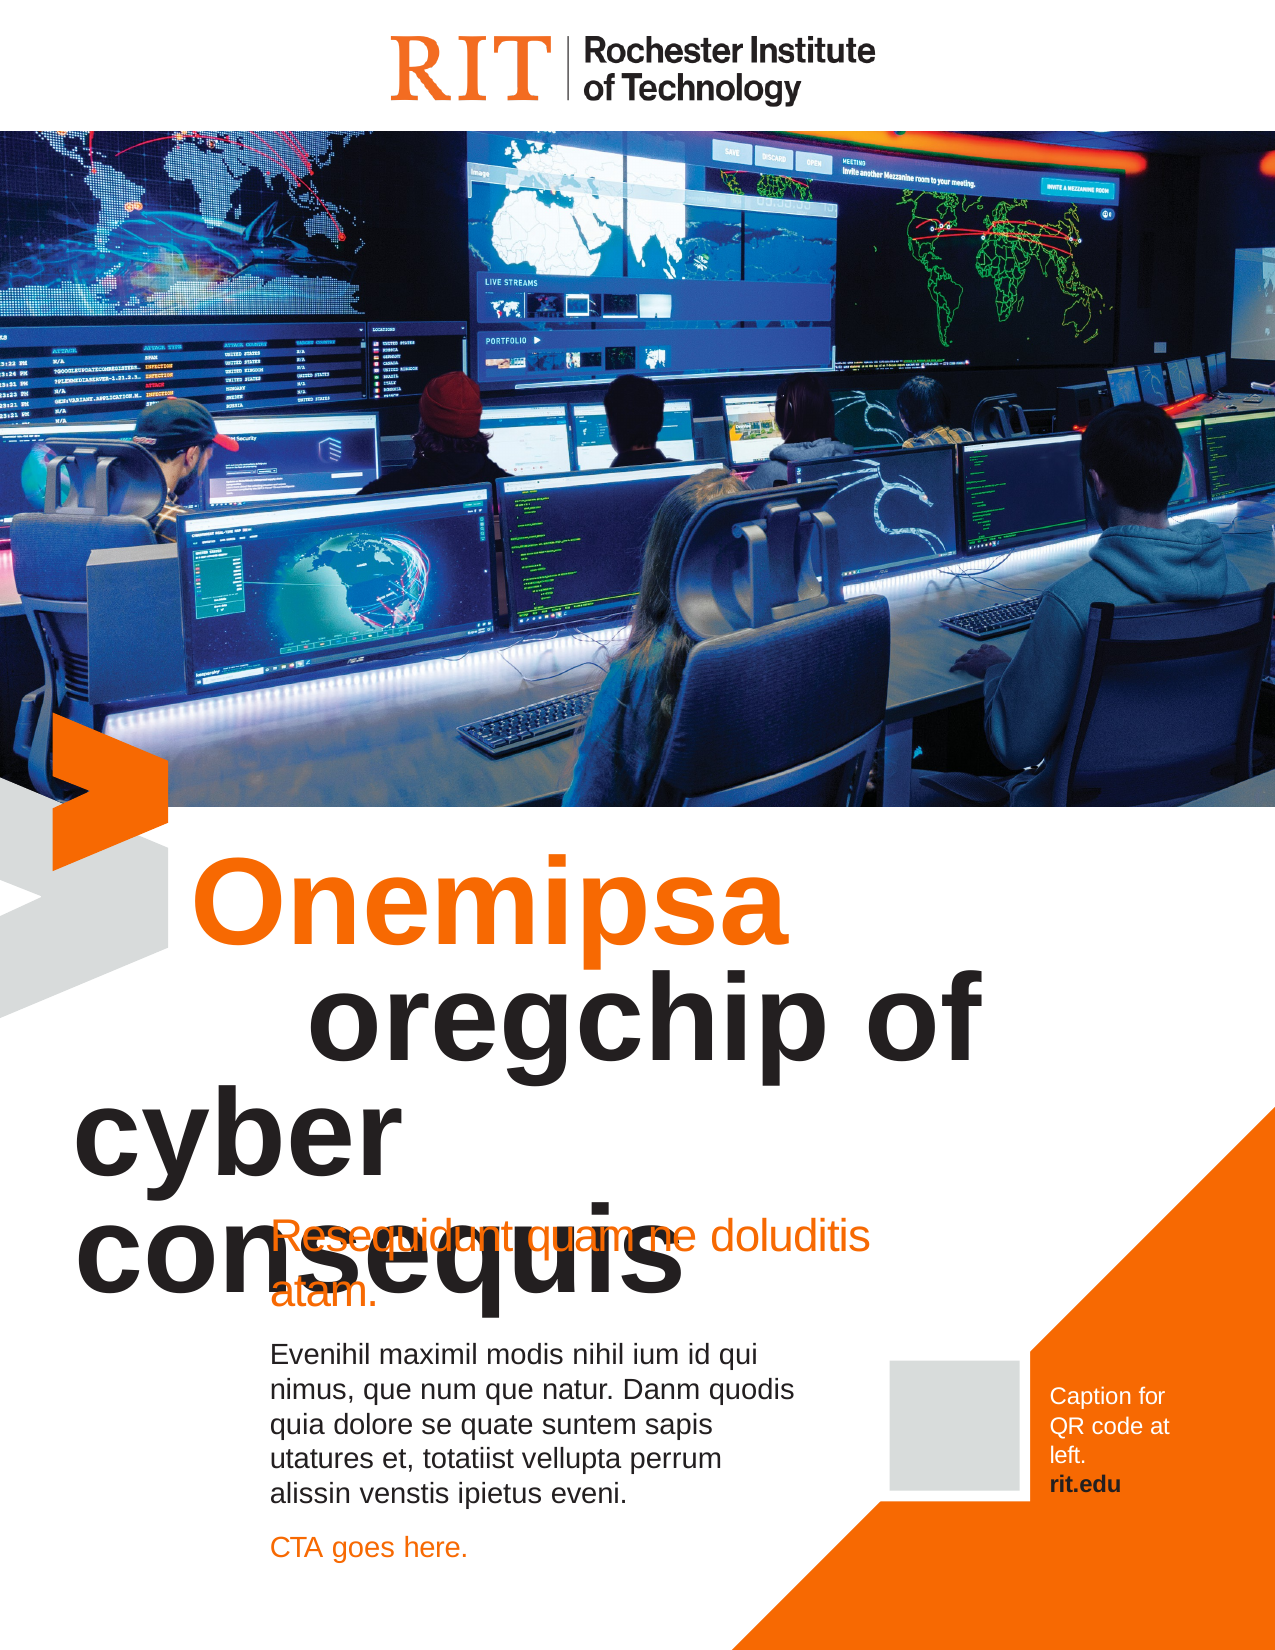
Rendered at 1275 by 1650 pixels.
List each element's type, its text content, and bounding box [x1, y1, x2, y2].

picture [359, 20, 915, 116]
text_box [0, 813, 72, 1019]
text_box Evenihil maximil modis nihil ium id qui nimus, que num que natur. Danm quodis quia dolore se quate suntem sapis utatures et, totatiist vellupta perrum alissin venstis ipietus eveni. CTA goes here. [267, 1336, 726, 1564]
picture [0, 131, 1275, 808]
text_box Onemipsa oregchip of cyber consequis [72, 816, 1100, 1317]
text_box Resequidunt quam ne doluditis atam. [267, 1204, 726, 1317]
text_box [731, 1106, 1275, 1650]
text_box [52, 814, 169, 872]
